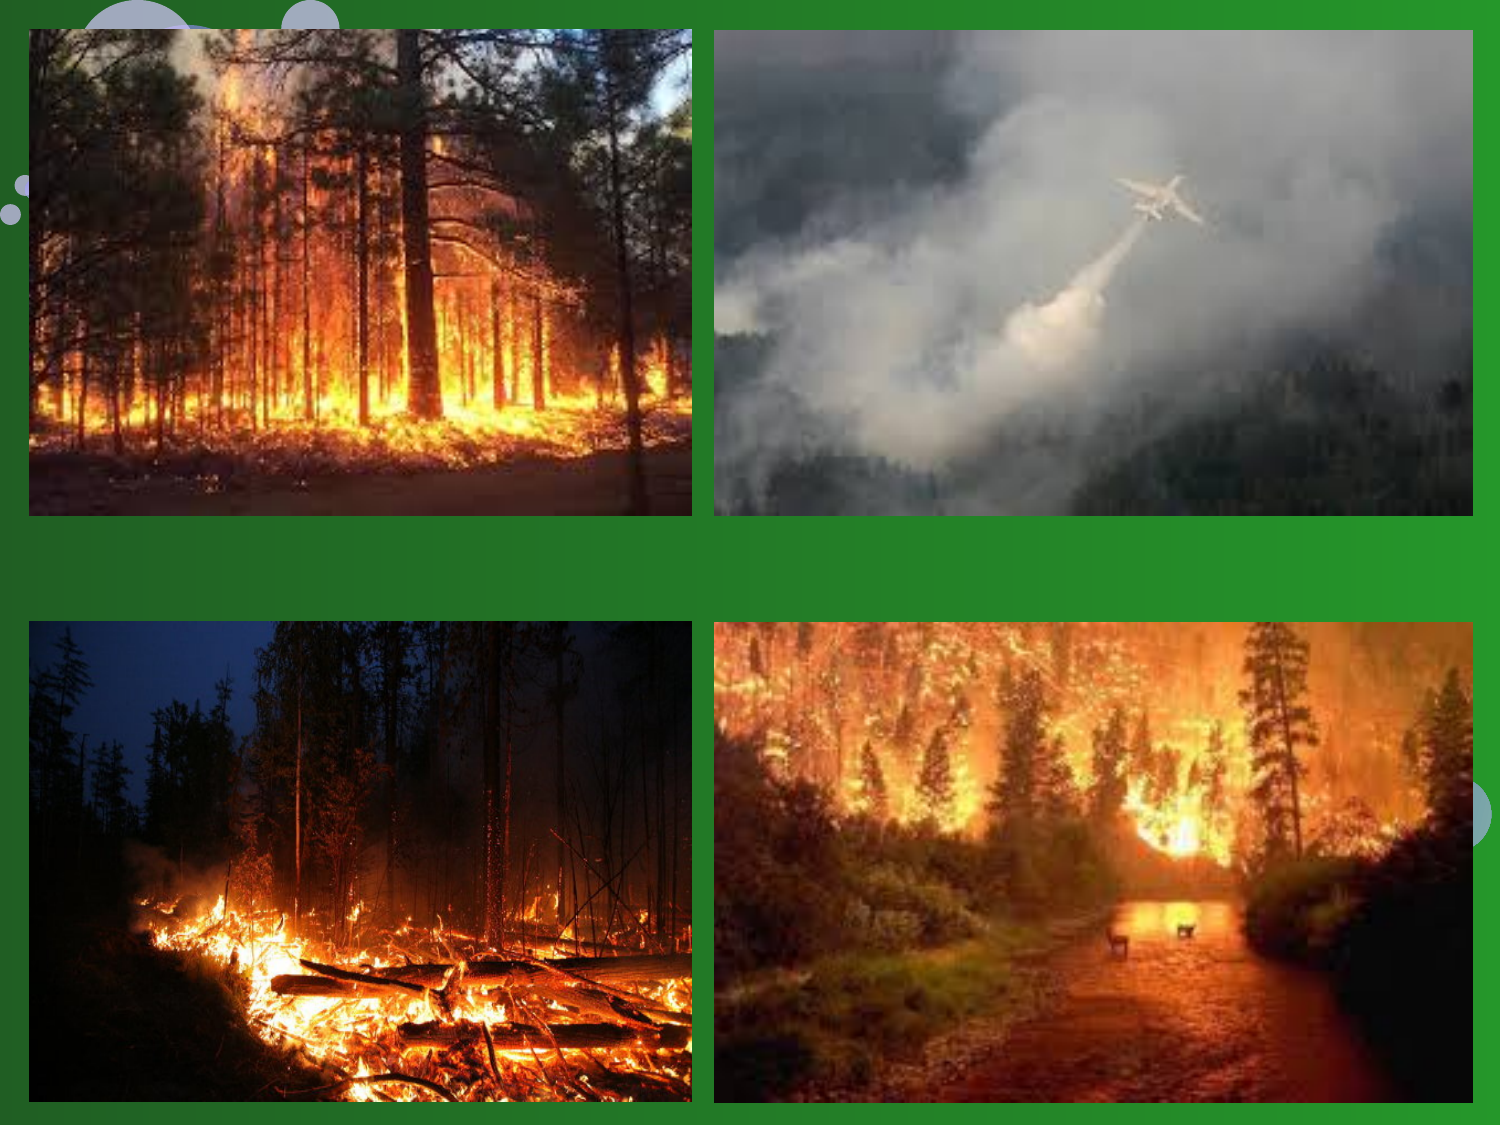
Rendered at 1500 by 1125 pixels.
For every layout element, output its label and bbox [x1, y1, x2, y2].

picture [27, 619, 694, 1104]
picture [27, 28, 694, 517]
picture [712, 29, 1475, 517]
picture [712, 620, 1475, 1104]
